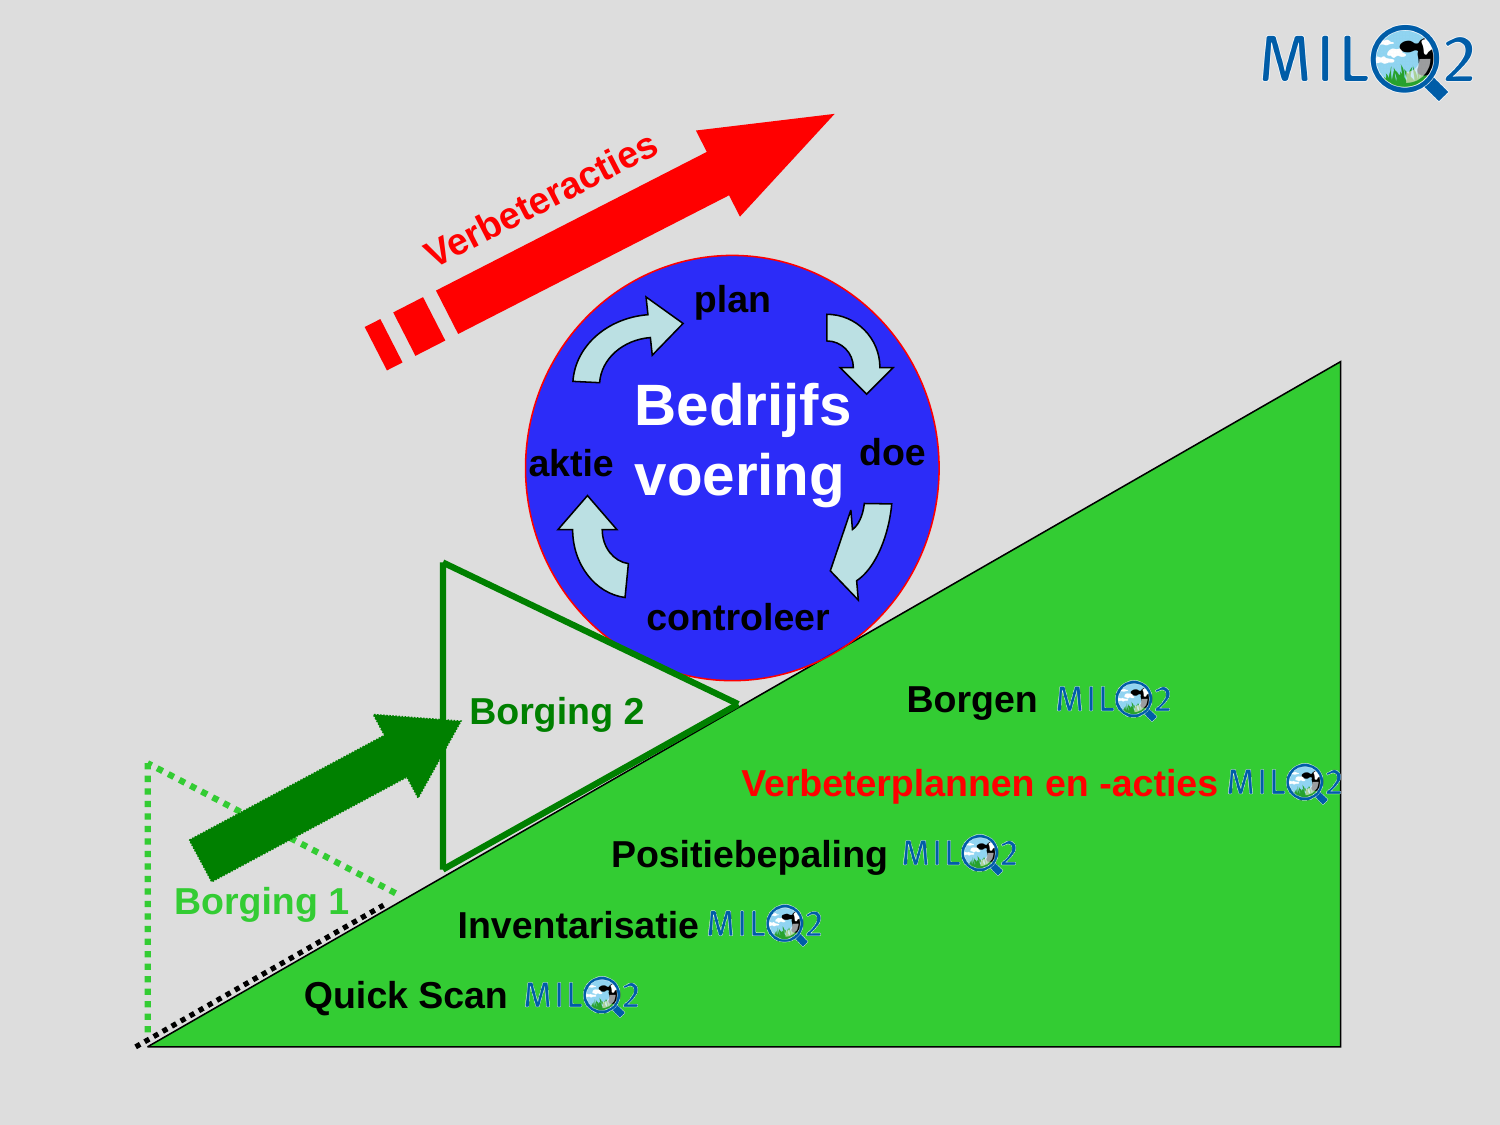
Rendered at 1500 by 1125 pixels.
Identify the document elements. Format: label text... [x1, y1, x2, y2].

text_box [437, 114, 833, 333]
text_box [189, 714, 461, 869]
text_box Quick Scan [289, 964, 656, 1024]
text_box [365, 320, 402, 370]
picture [1262, 24, 1473, 103]
text_box Borgen [891, 667, 1199, 728]
text_box Verbeteracties [399, 90, 704, 290]
text_box [852, 514, 861, 528]
text_box aktie [513, 431, 691, 492]
text_box doe [844, 420, 975, 481]
text_box controleer [631, 585, 868, 645]
picture [1056, 680, 1170, 722]
text_box [147, 361, 1341, 1047]
text_box [826, 314, 894, 395]
text_box Borging 1 [159, 869, 384, 930]
text_box Inventarisatie [442, 893, 845, 953]
picture [1228, 763, 1341, 805]
text_box [394, 298, 445, 355]
picture [525, 975, 639, 1018]
picture [708, 904, 822, 947]
text_box [857, 481, 939, 629]
text_box [557, 495, 629, 598]
text_box [572, 296, 684, 383]
text_box [526, 492, 849, 681]
text_box [830, 503, 892, 601]
text_box Verbeterplannen en -acties [726, 751, 1270, 812]
text_box Positiebepaling [596, 822, 916, 883]
text_box Bedrijfsvoering [620, 314, 868, 514]
text_box [528, 255, 800, 431]
text_box Borging 2 [454, 679, 727, 740]
text_box [809, 270, 934, 420]
picture [903, 833, 1017, 876]
text_box plan [679, 267, 809, 327]
